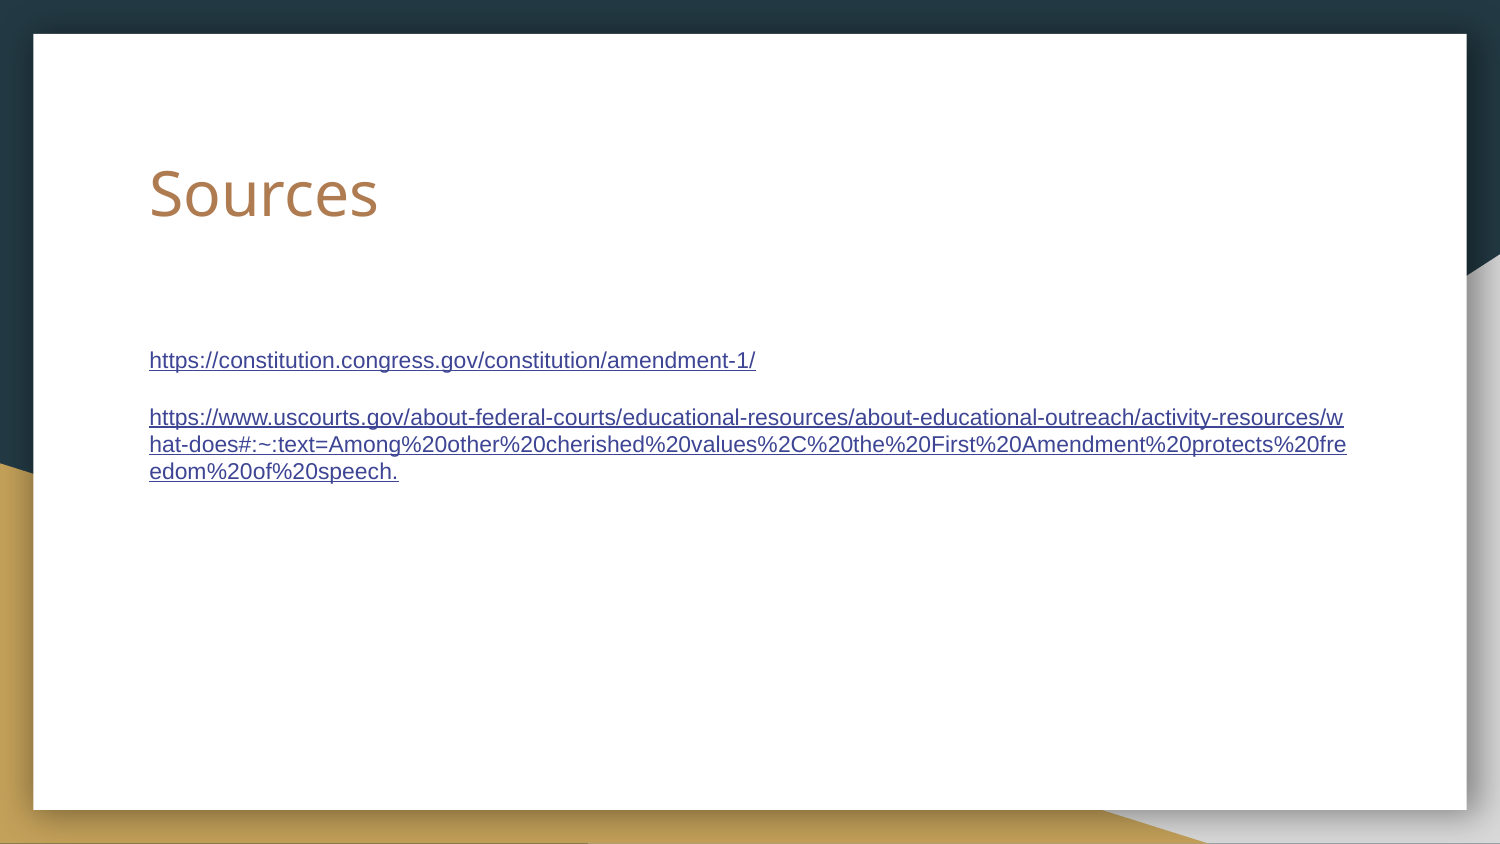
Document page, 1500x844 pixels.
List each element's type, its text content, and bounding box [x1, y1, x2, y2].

title Sources [134, 138, 1366, 296]
list https://constitution.congress.gov/constitution/amendment-1/ https://www.uscourts.gov/about-federal-courts/educational-resources/about-educational-outreach/activity-resources/what-does#:~:text=Among%20other%20cherished%20values%2C%20the%20First%20Amendment%20protects%20freedom%20of%20speech. [134, 326, 1366, 729]
